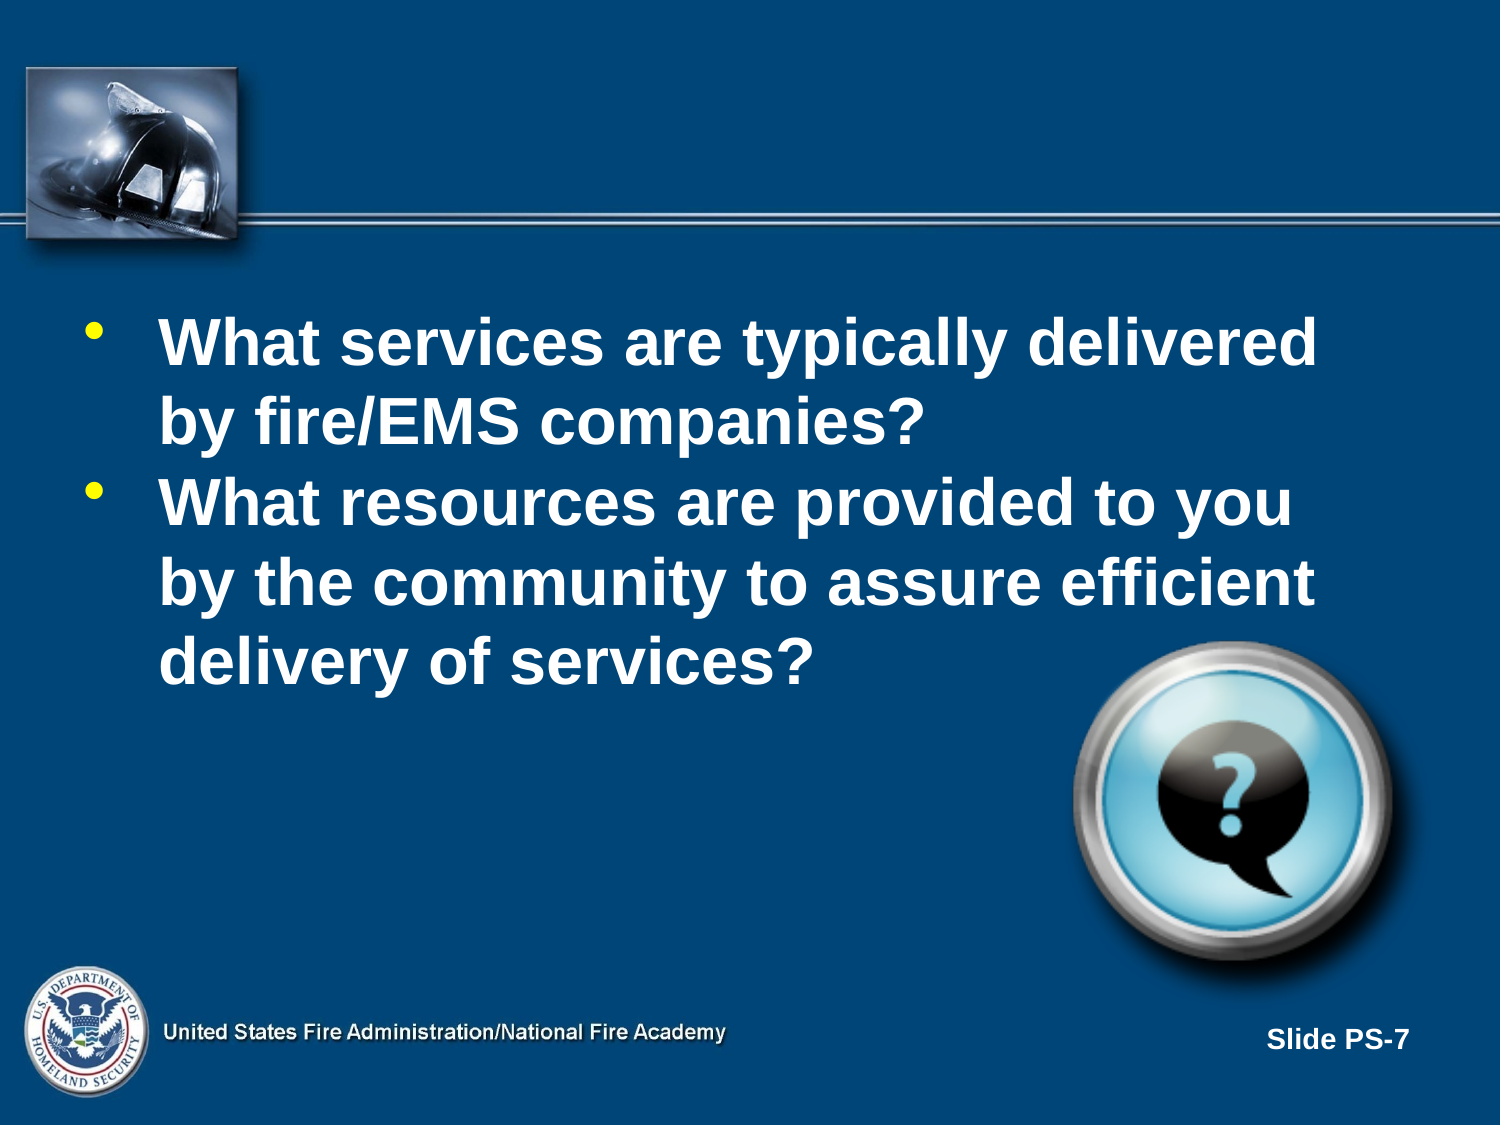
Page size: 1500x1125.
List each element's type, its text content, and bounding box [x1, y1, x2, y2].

picture [0, 0, 1500, 1125]
list What services are typically delivered by fire/EMS companies? What resources are provided to you by the community to assure efficient delivery of services? [67, 290, 1374, 929]
slide_number Slide PS-7 [1074, 1016, 1426, 1091]
